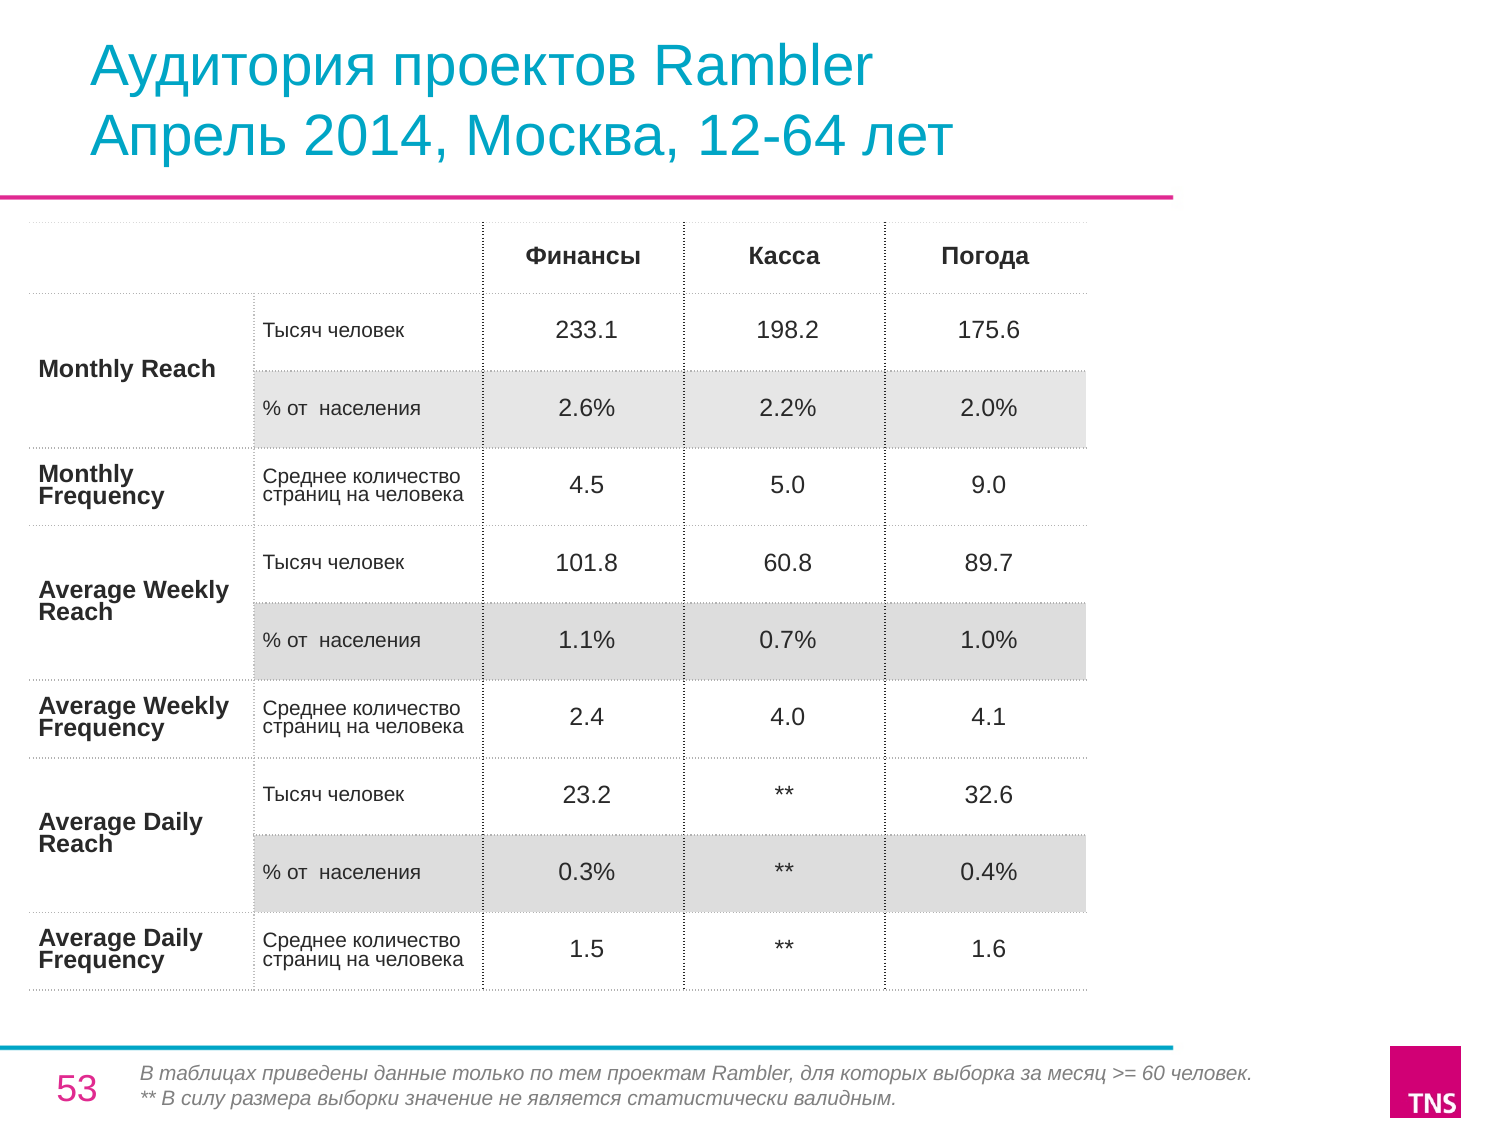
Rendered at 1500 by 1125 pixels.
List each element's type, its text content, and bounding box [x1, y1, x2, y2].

table_cell 2.0% [885, 371, 1086, 448]
table_cell 101.8 [483, 526, 684, 603]
table_header Касса [684, 223, 885, 294]
table_cell Average Weekly Reach [29, 526, 254, 680]
title Аудитория проектов Rambler Апрель 2014, Москва, 12-64 лет [74, 8, 1476, 187]
table_cell 0.7% [684, 603, 885, 680]
table_cell Тысяч человек [254, 526, 483, 603]
table_cell % от населения [254, 835, 483, 912]
table_cell 175.6 [885, 294, 1086, 371]
table_cell 23.2 [483, 758, 684, 835]
table_cell Тысяч человек [254, 294, 483, 371]
slide_number 53 [40, 1055, 392, 1125]
table_cell 1.0% [885, 603, 1086, 680]
table_cell Average Daily Frequency [29, 912, 254, 990]
table_cell ** [684, 758, 885, 835]
table_cell 32.6 [885, 758, 1086, 835]
table_cell 5.0 [684, 448, 885, 526]
table_cell 1.5 [483, 912, 684, 990]
table_cell 2.6% [483, 371, 684, 448]
table_cell 4.0 [684, 680, 885, 758]
table_cell 233.1 [483, 294, 684, 371]
table_cell % от населения [254, 603, 483, 680]
table_cell 1.1% [483, 603, 684, 680]
table_cell 0.4% [885, 835, 1086, 912]
table_header Погода [885, 223, 1086, 294]
table_cell Среднее количество страниц на человека [254, 680, 483, 758]
table_cell Average Daily Reach [29, 758, 254, 912]
table_cell Среднее количество страниц на человека [254, 448, 483, 526]
table_cell Среднее количество страниц на человека [254, 912, 483, 990]
table_cell ** [684, 835, 885, 912]
table_cell 89.7 [885, 526, 1086, 603]
table_header [29, 223, 483, 294]
table_cell 198.2 [684, 294, 885, 371]
text_box В таблицах приведены данные только по тем проектам Rambler, для которых выборка за месяц >= 60 человек. ** В силу размера выборки значение не является статистически валидным. [124, 1052, 1463, 1117]
table_cell 0.3% [483, 835, 684, 912]
table_cell 2.4 [483, 680, 684, 758]
table_cell Тысяч человек [254, 758, 483, 835]
table_cell Monthly Frequency [29, 448, 254, 526]
table_cell 2.2% [684, 371, 885, 448]
table_cell 4.1 [885, 680, 1086, 758]
table_cell ** [684, 912, 885, 990]
table_cell Monthly Reach [29, 294, 254, 448]
table_cell 4.5 [483, 448, 684, 526]
picture [0, 0, 1500, 1125]
table_cell 1.6 [885, 912, 1086, 990]
table_cell % от населения [254, 371, 483, 448]
table_header Финансы [483, 223, 684, 294]
table_cell 60.8 [684, 526, 885, 603]
table_cell Average Weekly Frequency [29, 680, 254, 758]
table_cell 9.0 [885, 448, 1086, 526]
